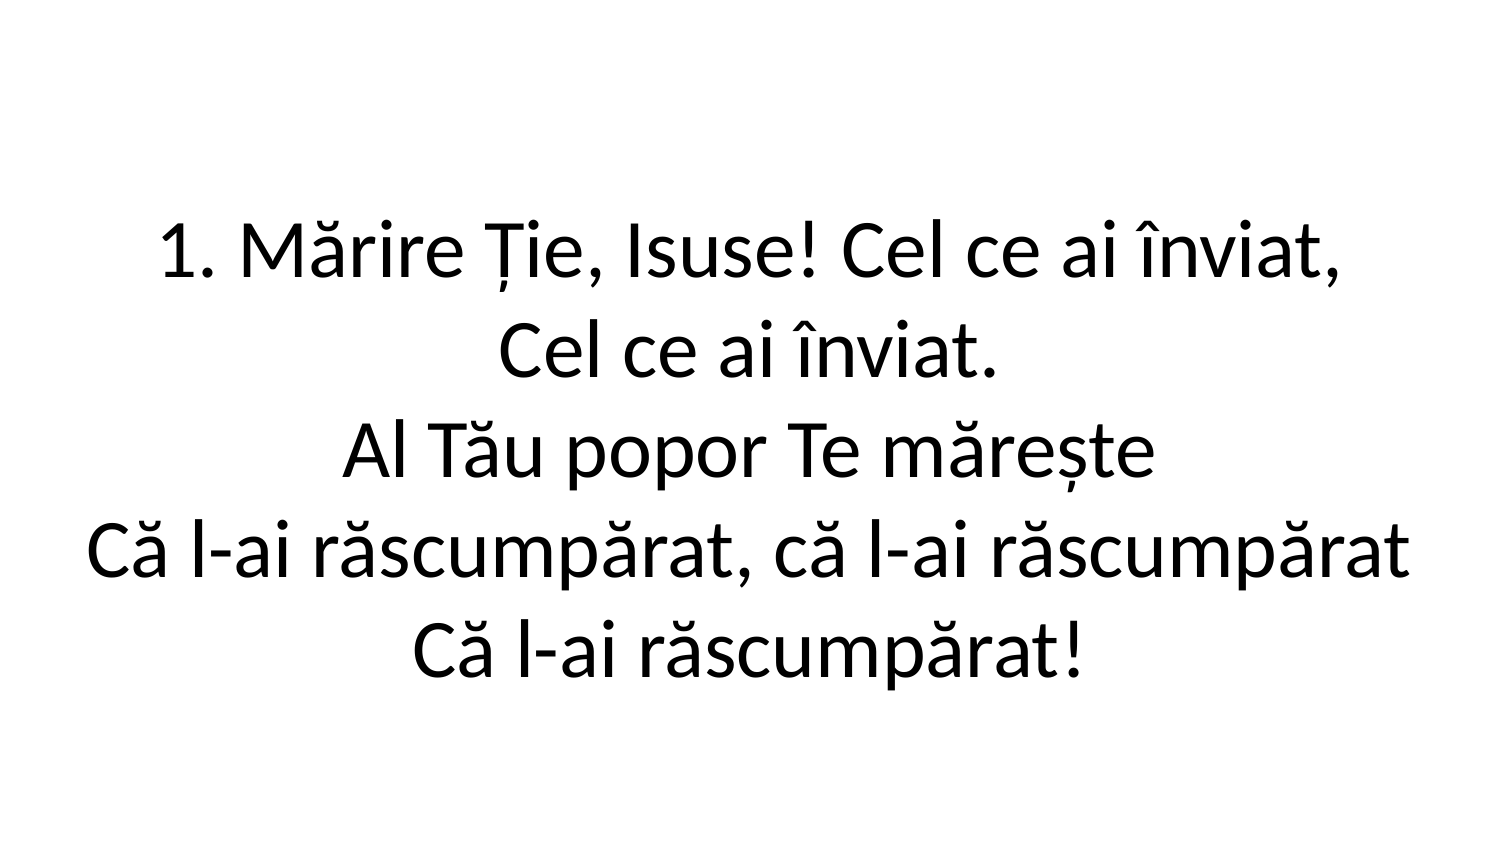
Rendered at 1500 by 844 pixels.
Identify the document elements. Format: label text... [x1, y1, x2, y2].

text_box 1. Mărire Ție, Isuse! Cel ce ai înviat, Cel ce ai înviat. Al Tău popor Te mărește Că l-ai răscumpărat, că l-ai răscumpărat Că l-ai răscumpărat! [71, 142, 1429, 702]
